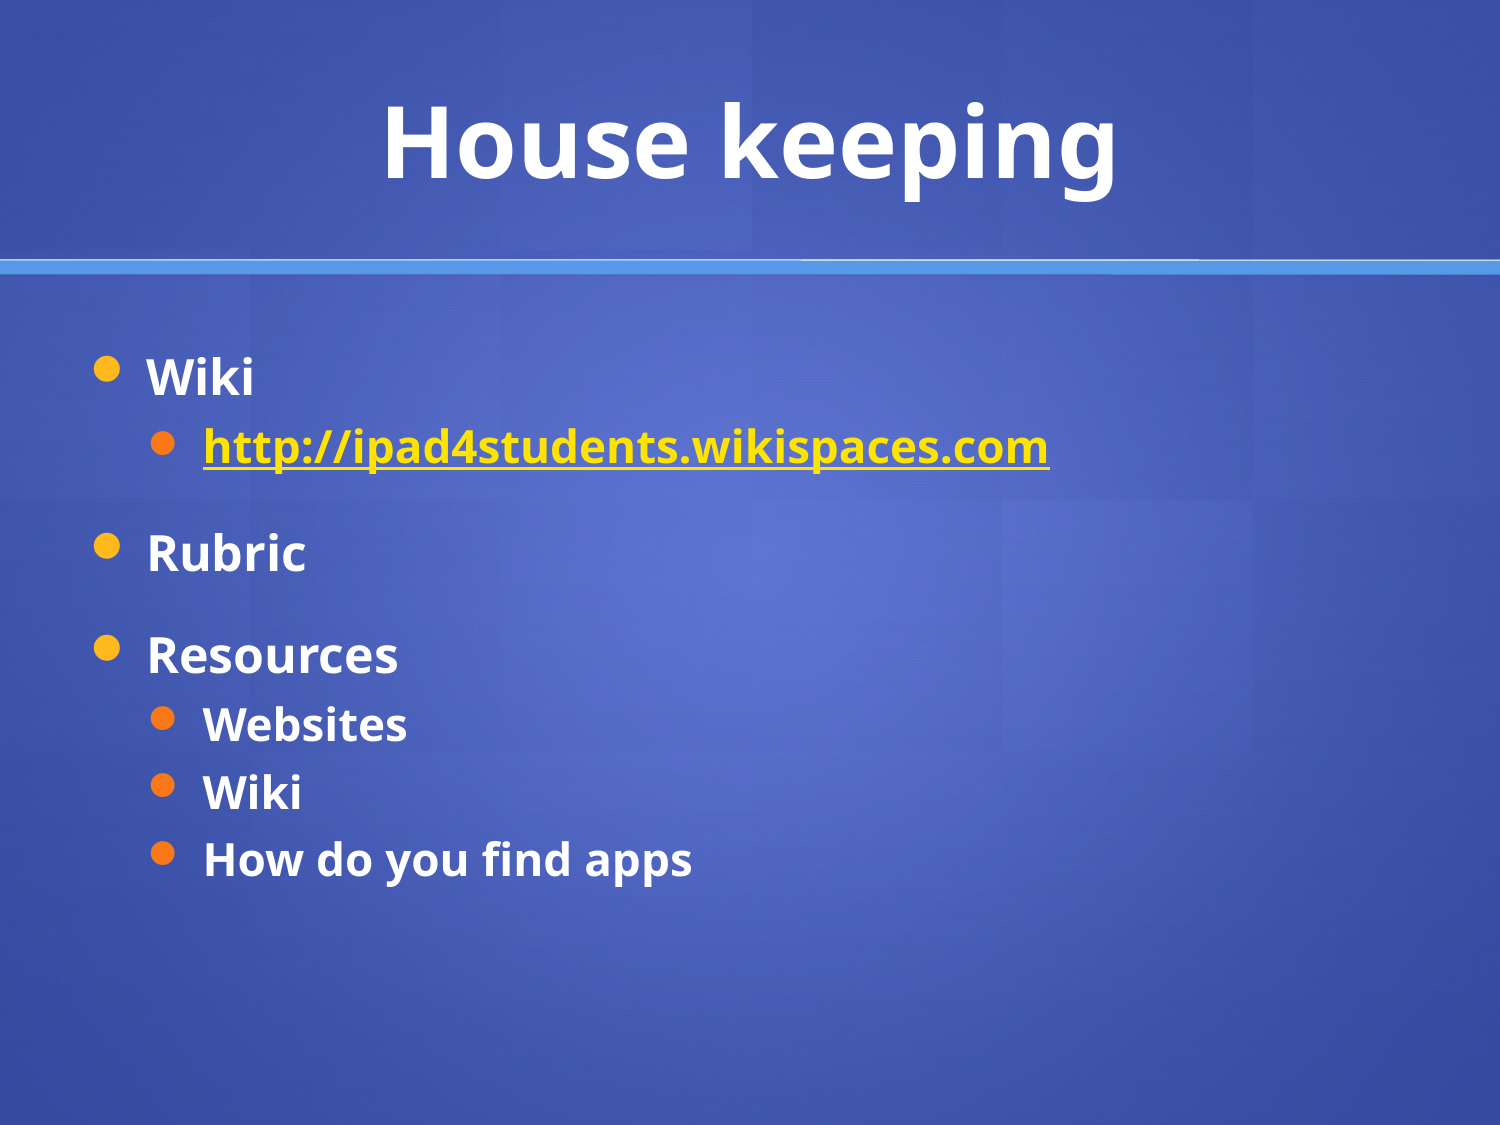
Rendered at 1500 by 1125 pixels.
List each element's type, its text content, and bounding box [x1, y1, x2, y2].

title House keeping [75, 45, 1425, 233]
list Wiki http://ipad4students.wikispaces.com Rubric Resources Websites Wiki How do you find apps [75, 337, 1425, 988]
